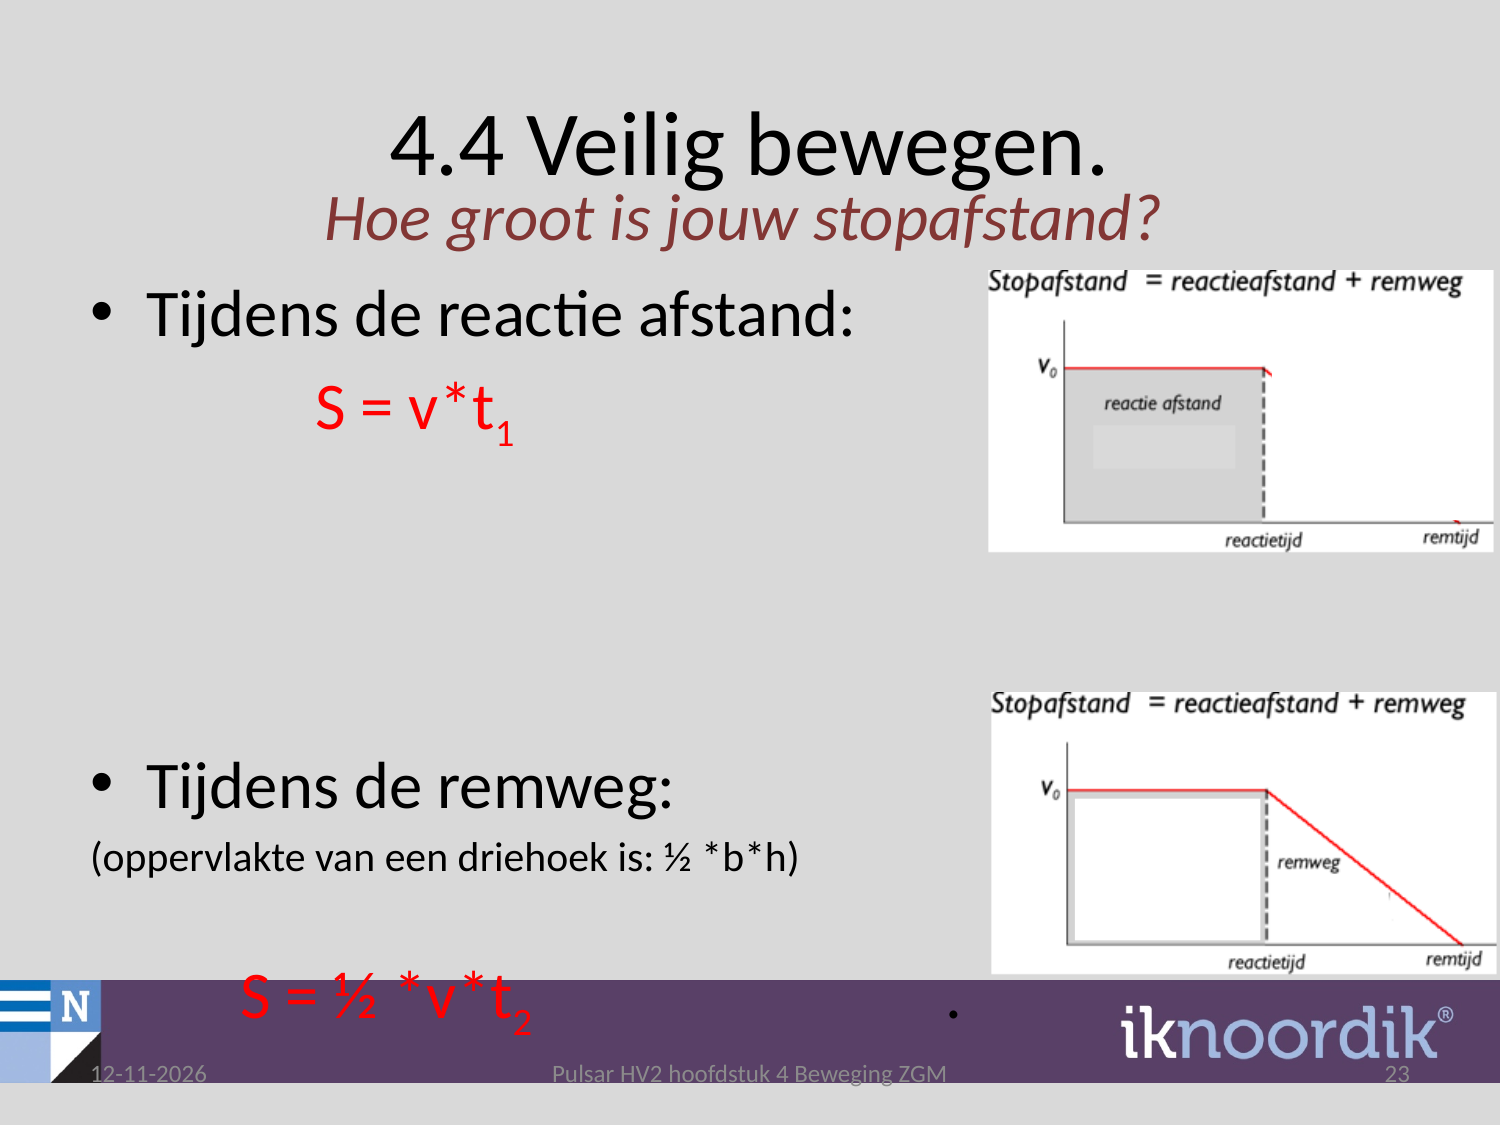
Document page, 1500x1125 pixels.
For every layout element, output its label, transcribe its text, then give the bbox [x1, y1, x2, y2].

list Tijdens de reactie afstand: S = v*t1 Tijdens de remweg: (oppervlakte van een driehoek is: ½ *b*h) S = ½ *v*t2 . [74, 262, 1426, 1006]
footer Pulsar HV2 hoofdstuk 4 Beweging ZGM [512, 1042, 988, 1103]
title 4.4 Veilig bewegen. [74, 44, 1426, 233]
picture [0, 980, 1500, 1083]
picture [990, 692, 1500, 976]
text_box Hoe groot is jouw stopafstand? [309, 166, 1191, 262]
slide_number 23 [1074, 1042, 1425, 1103]
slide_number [75, 1042, 425, 1103]
picture [987, 270, 1498, 554]
